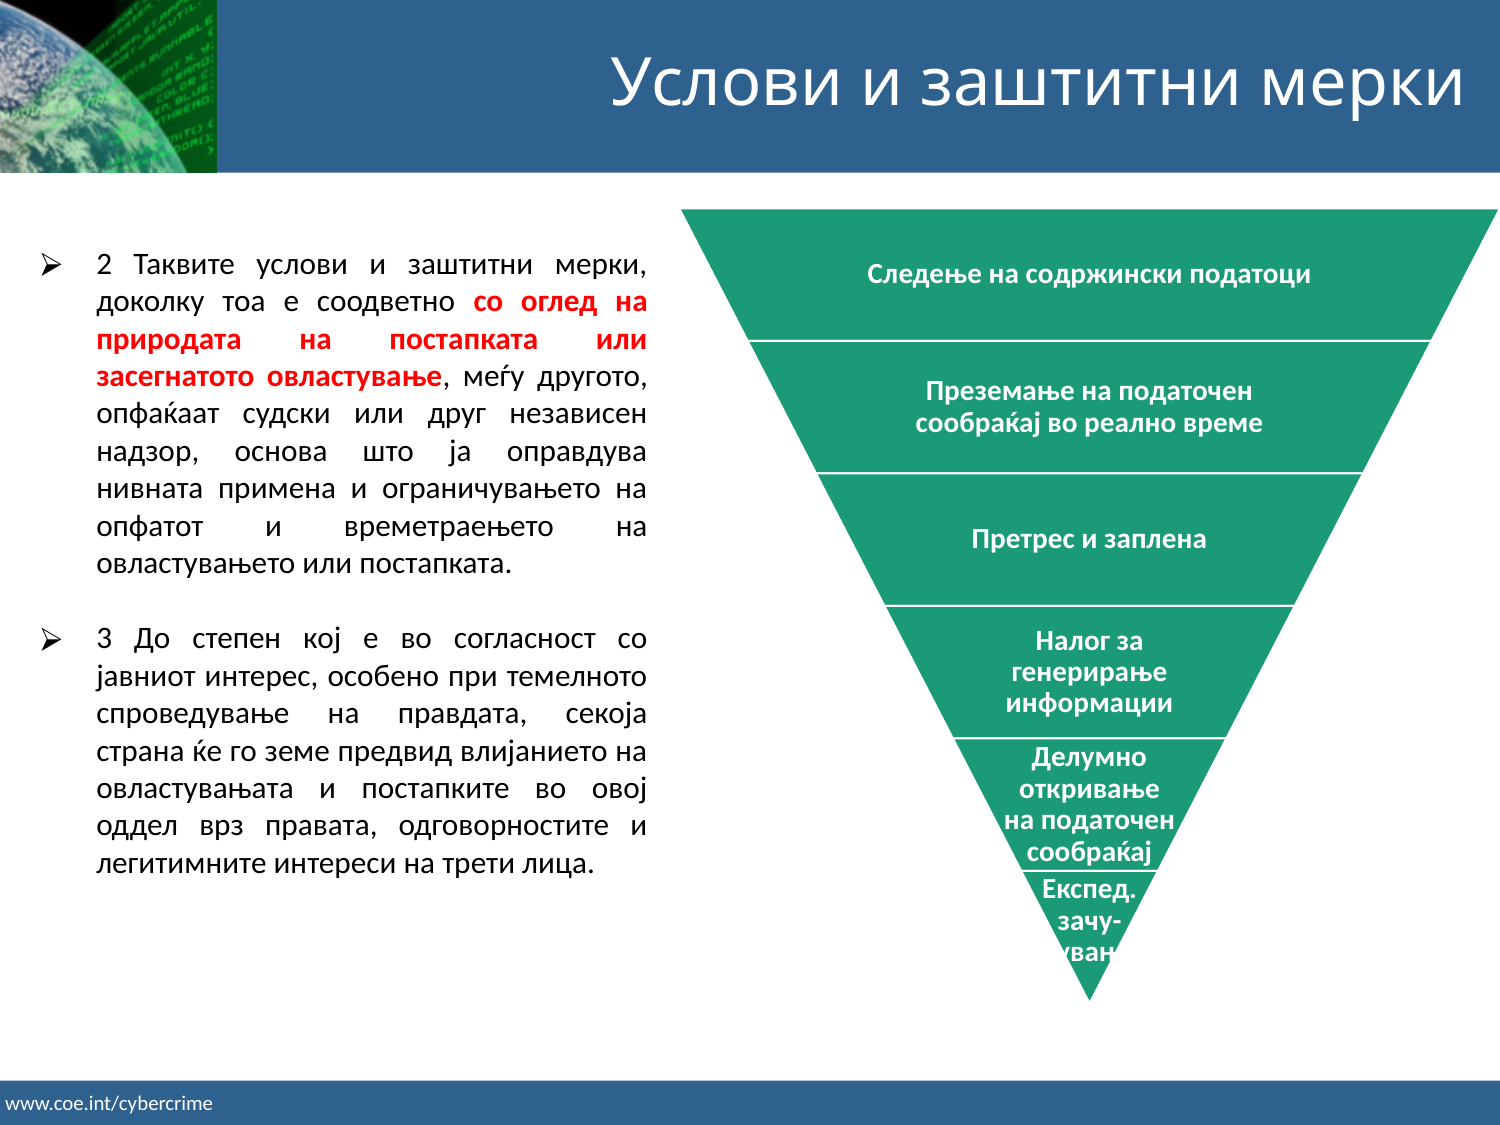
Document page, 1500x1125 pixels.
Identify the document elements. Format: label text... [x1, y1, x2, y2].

picture [0, 0, 217, 173]
text_box Услови и заштитни мерки [230, 31, 1483, 127]
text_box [678, 208, 1500, 1004]
text_box 2 Таквите услови и заштитни мерки, доколку тоа е соодветно со оглед на природата на постапката или засегнатото овластување, меѓу другото, опфаќаат судски или друг независен надзор, основа што ја оправдува нивната примена и ограничувањето на опфатот и времетраењето на овластувањето или постапката. 3 До степен кој е во согласност со јавниот интерес, особено при темелното спроведување на правдата, секоја страна ќе го земе предвид влијанието на овластувањата и постапките во овој оддел врз правата, одговорностите и легитимните интереси на трети лица. [25, 235, 664, 887]
